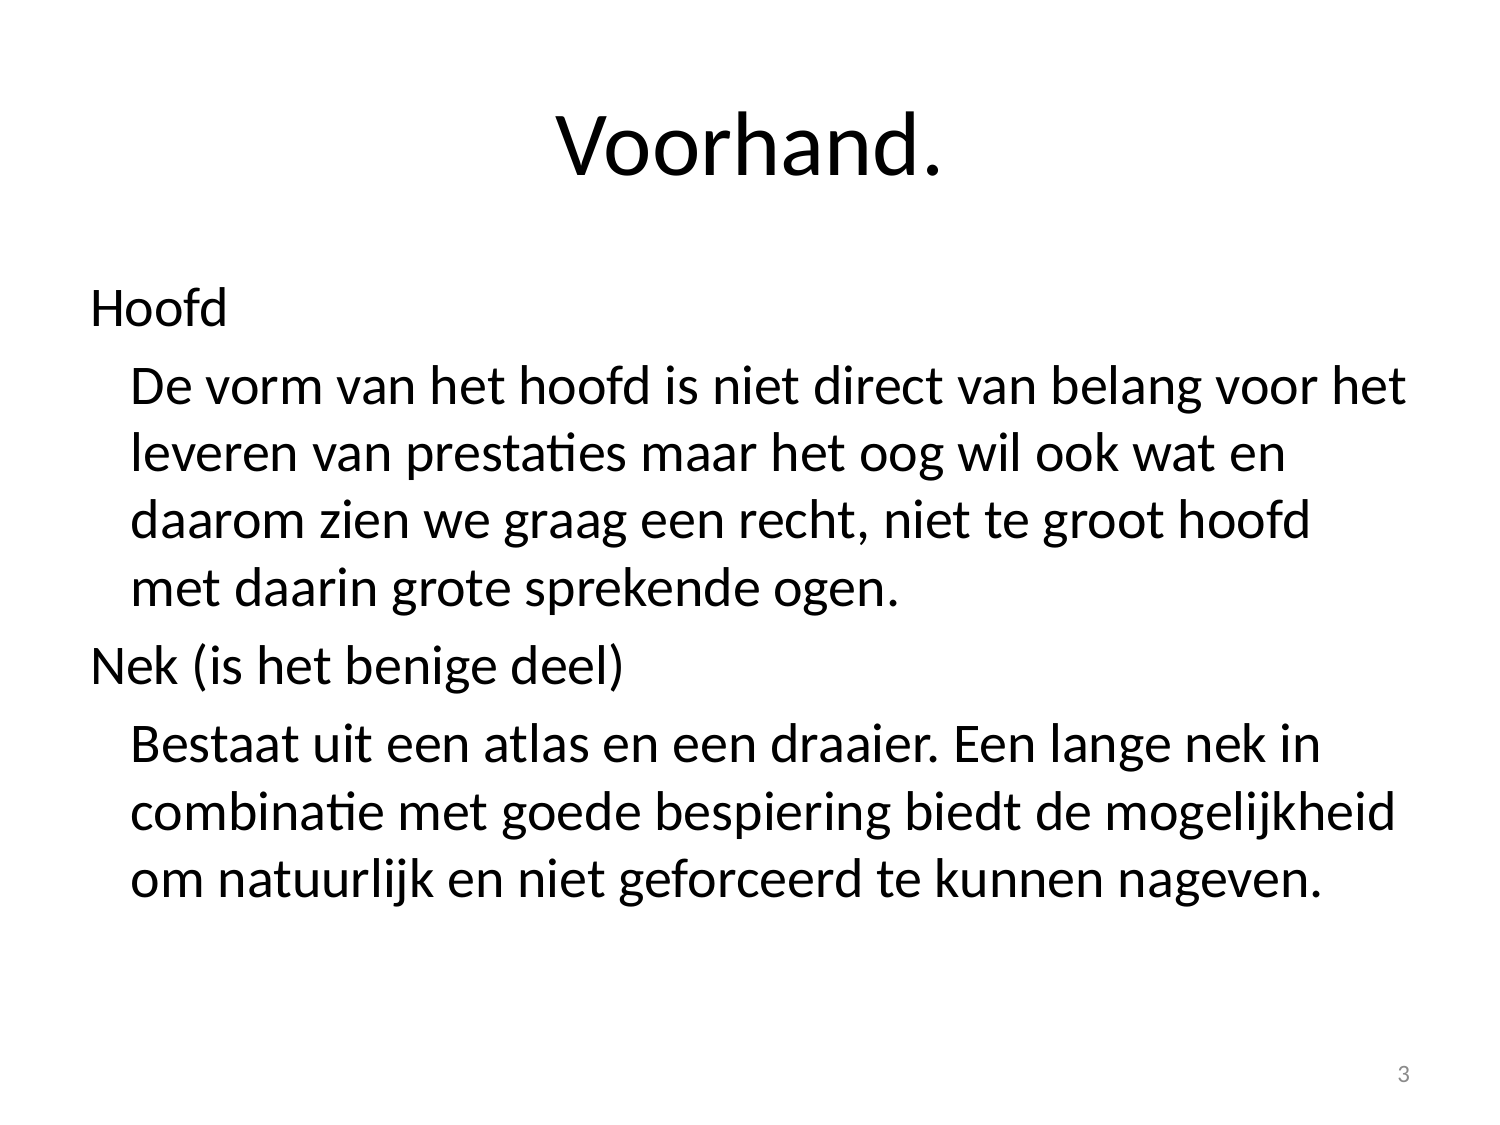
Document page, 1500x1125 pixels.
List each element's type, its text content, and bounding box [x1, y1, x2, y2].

slide_number 3 [1074, 1042, 1425, 1103]
list Hoofd De vorm van het hoofd is niet direct van belang voor het leveren van prestaties maar het oog wil ook wat en daarom zien we graag een recht, niet te groot hoofd met daarin grote sprekende ogen. Nek (is het benige deel) Bestaat uit een atlas en een draaier. Een lange nek in combinatie met goede bespiering biedt de mogelijkheid om natuurlijk en niet geforceerd te kunnen nageven. [75, 262, 1425, 1005]
title Voorhand. [75, 45, 1425, 233]
